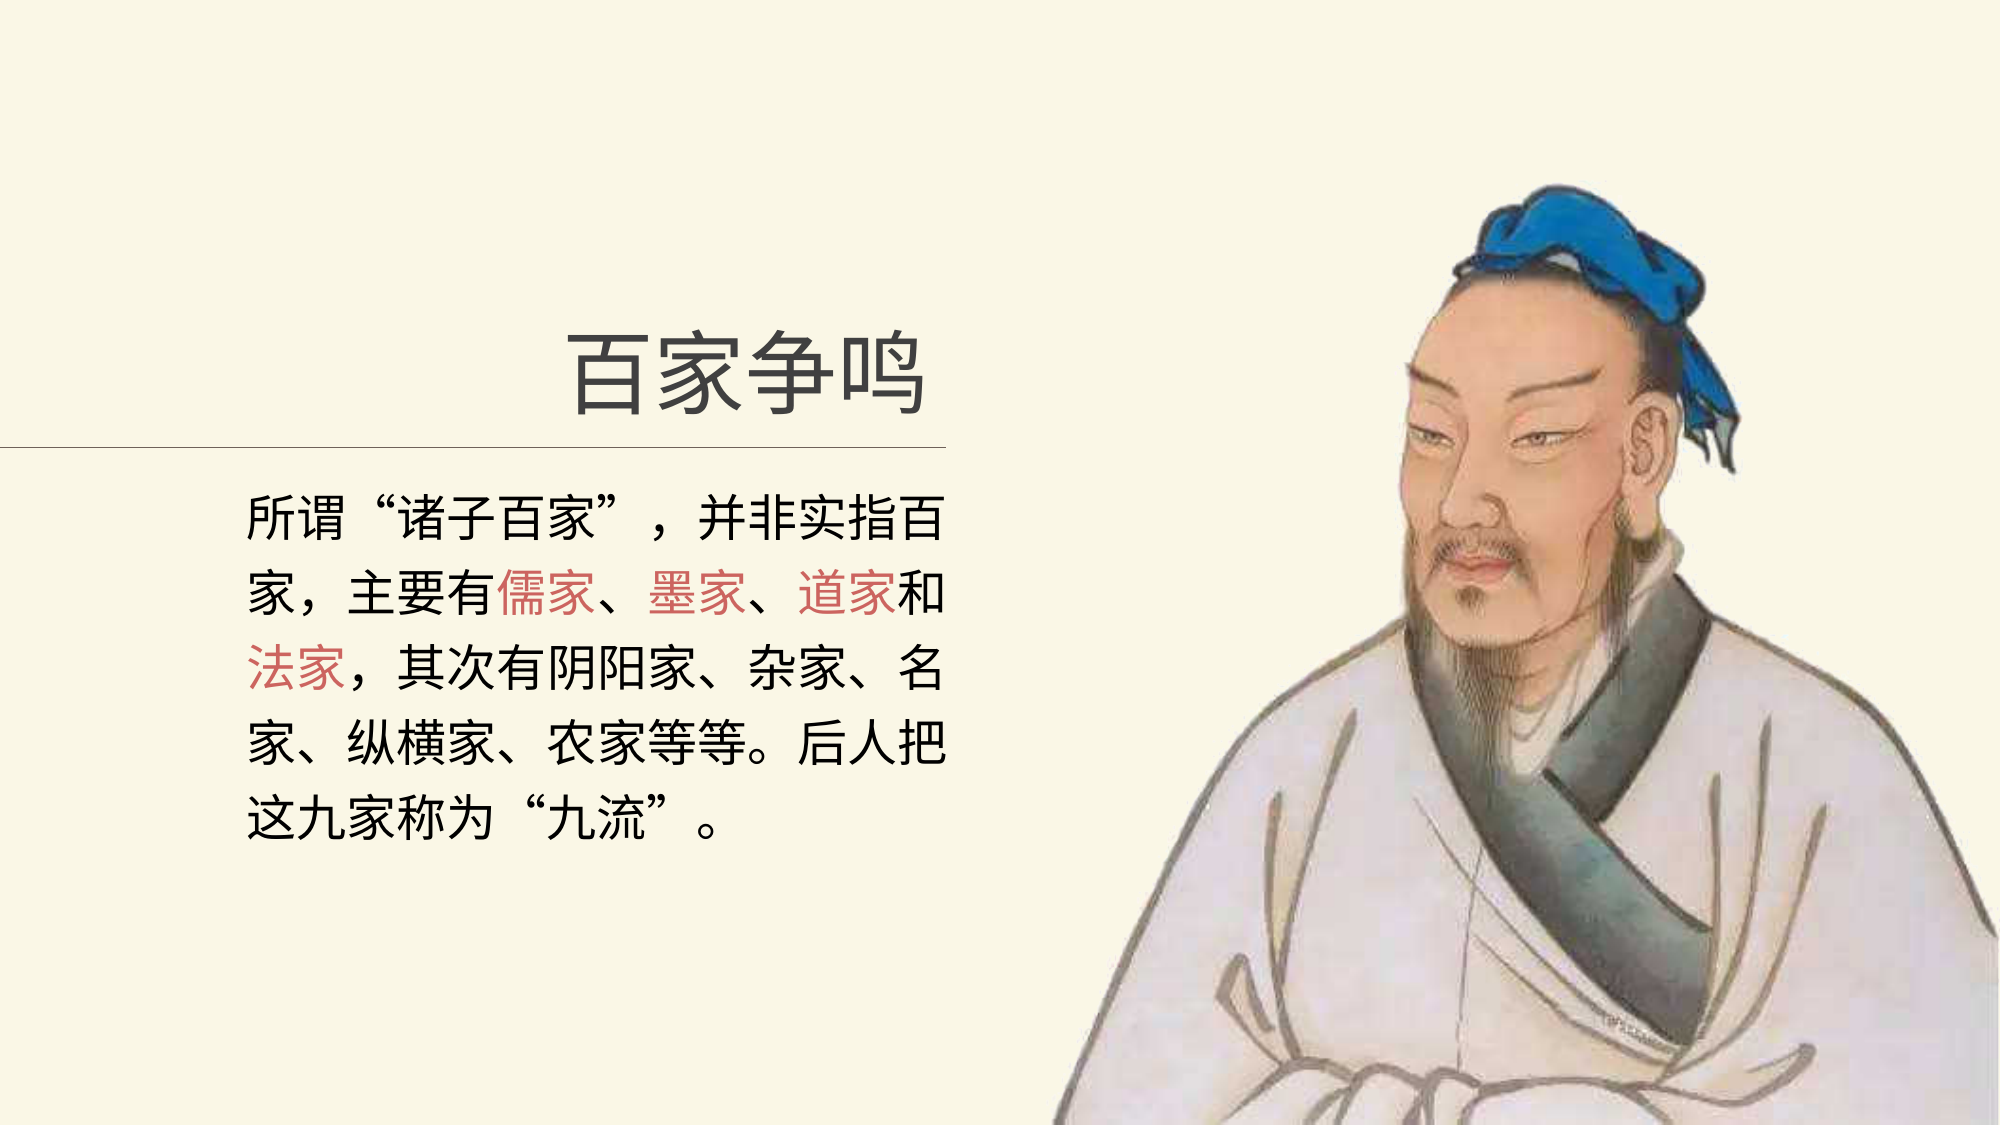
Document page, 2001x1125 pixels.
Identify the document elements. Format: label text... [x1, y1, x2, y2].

text_box 所谓“诸子百家”，并非实指百家，主要有儒家、墨家、道家和法家，其次有阴阳家、杂家、名家、纵横家、农家等等。后人把这九家称为“九流”。 [231, 463, 795, 854]
text_box 百家争鸣 [547, 308, 795, 434]
picture [795, 0, 2000, 1125]
